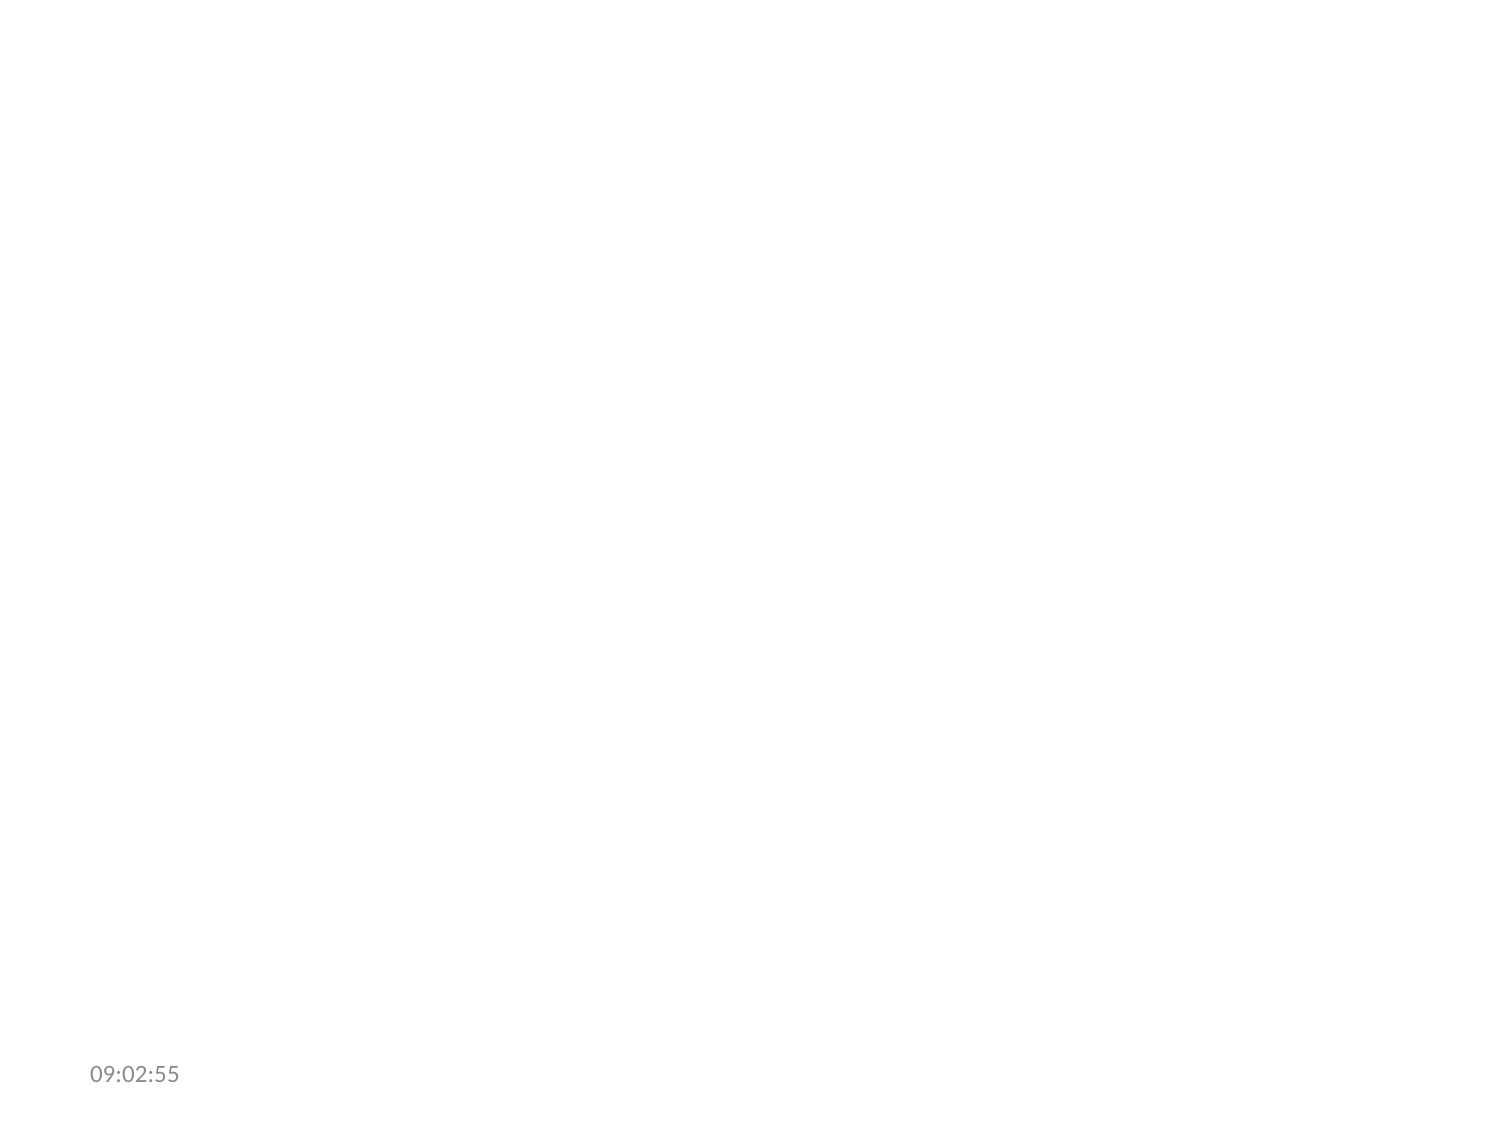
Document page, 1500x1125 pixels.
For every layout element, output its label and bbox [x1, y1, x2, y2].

slide_number [75, 1042, 425, 1103]
